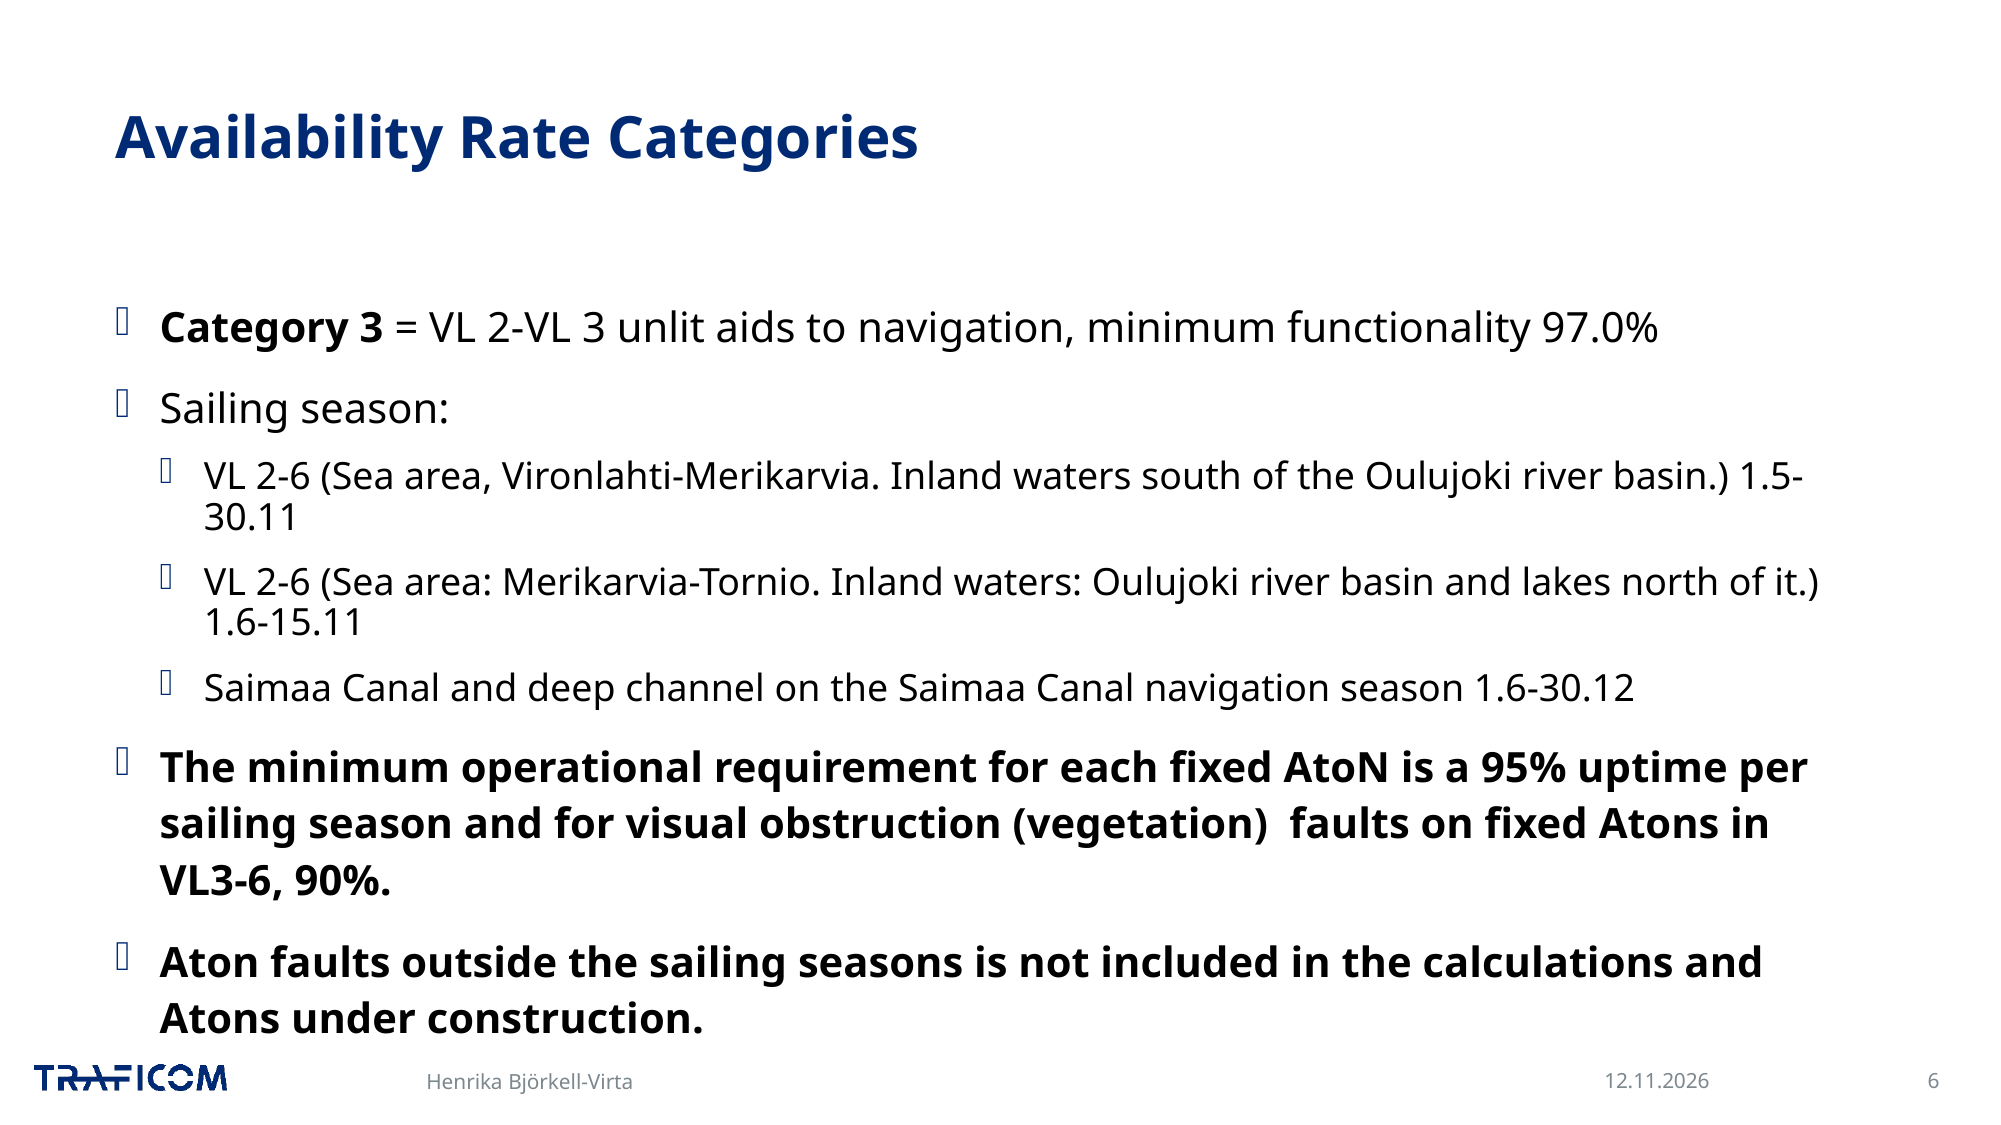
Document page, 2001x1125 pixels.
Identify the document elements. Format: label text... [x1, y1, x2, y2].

picture [34, 1064, 227, 1091]
list Category 3 = VL 2-VL 3 unlit aids to navigation, minimum functionality 97.0% Sailing season: VL 2-6 (Sea area, Vironlahti-Merikarvia. Inland waters south of the Oulujoki river basin.) 1.5-30.11 VL 2-6 (Sea area: Merikarvia-Tornio. Inland waters: Oulujoki river basin and lakes north of it.) 1.6-15.11 Saimaa Canal and deep channel on the Saimaa Canal navigation season 1.6-30.12 The minimum operational requirement for each fixed AtoN is a 95% uptime per sailing season and for visual obstruction (vegetation) faults on fixed Atons in VL3-6, 90%. Aton faults outside the sailing seasons is not included in the calculations and Atons under construction. [100, 286, 1864, 1015]
slide_number 6 [1854, 1060, 1955, 1103]
title Availability Rate Categories [100, 100, 1864, 283]
footer Henrika Björkell-Virta [411, 1060, 1000, 1103]
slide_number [1503, 1060, 1811, 1103]
